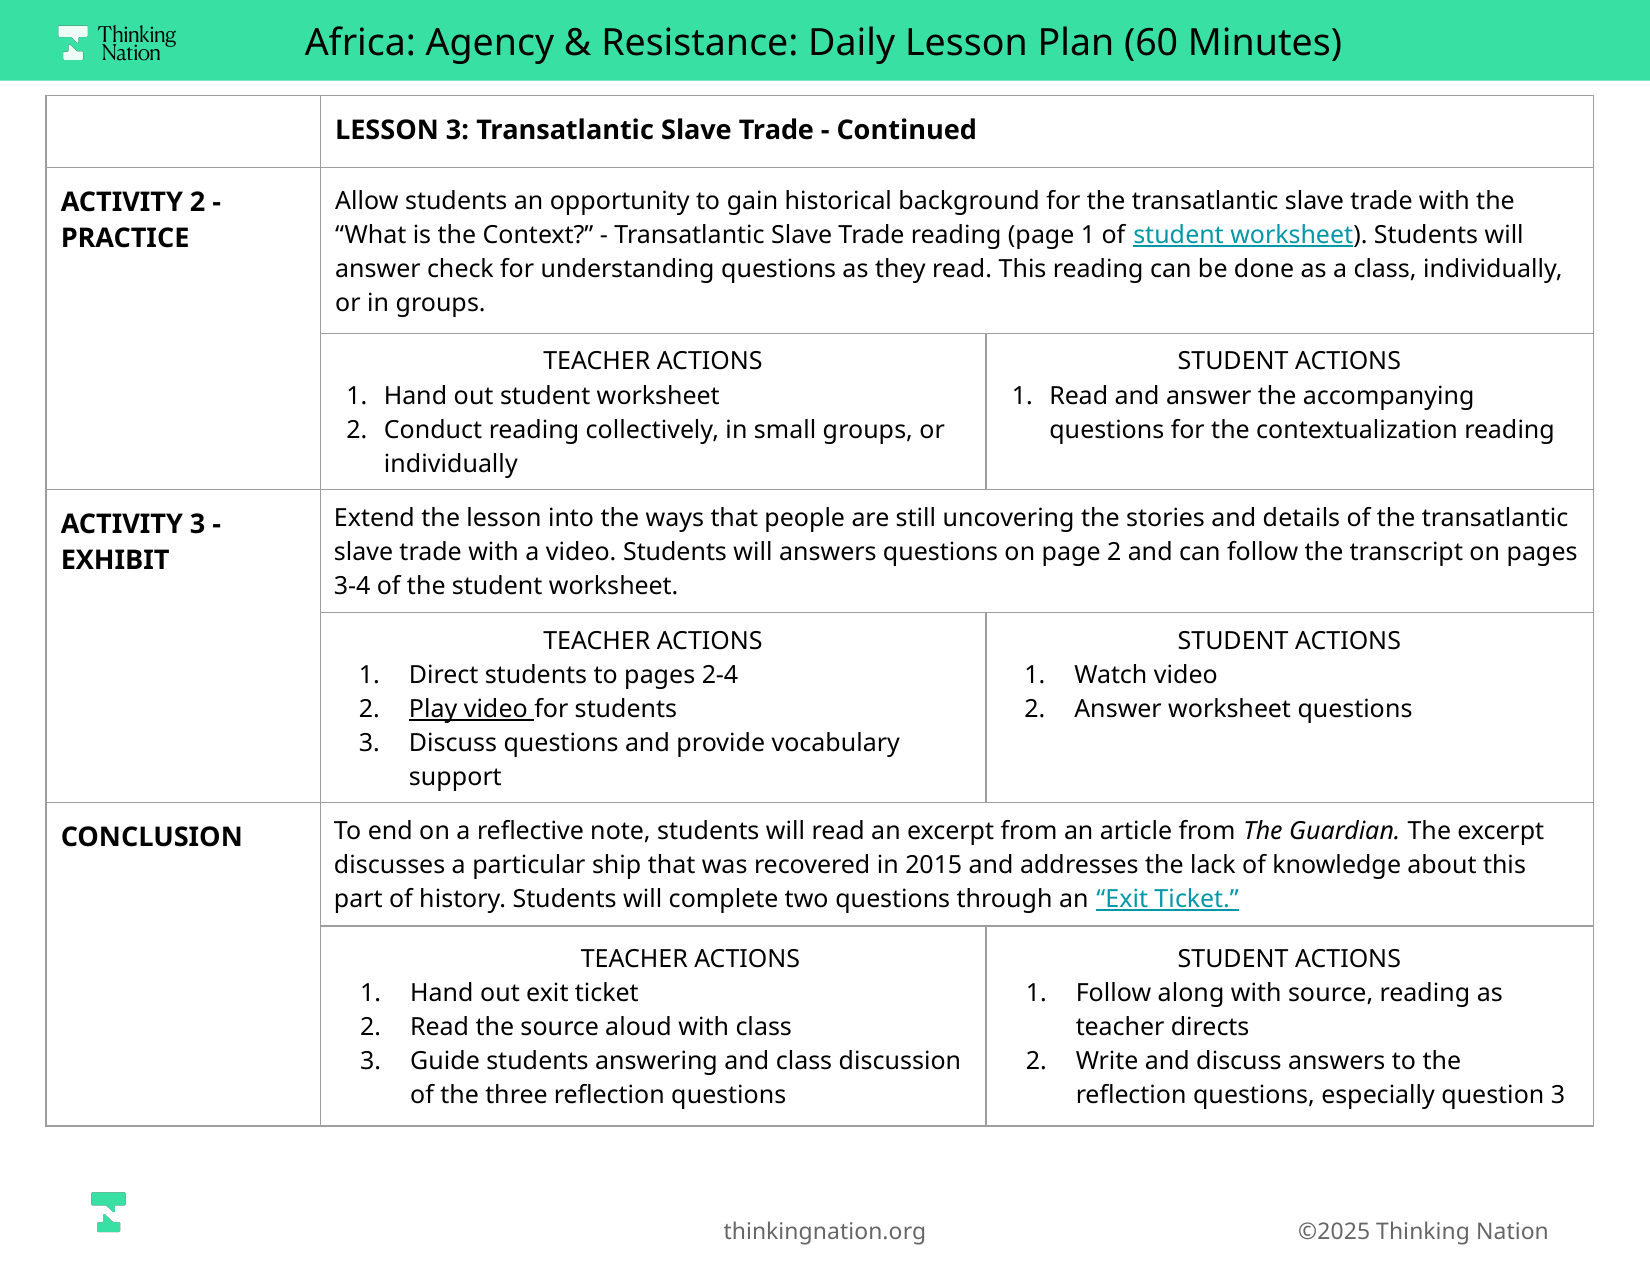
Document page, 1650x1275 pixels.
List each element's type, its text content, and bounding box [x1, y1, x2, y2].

table_cell To end on a reflective note, students will read an excerpt from an article from The Guardian. The excerpt discusses a particular ship that was recovered in 2015 and addresses the lack of knowledge about this part of history. Students will complete two questions through an “Exit Ticket.” [321, 803, 1593, 925]
table_cell TEACHER ACTIONS Hand out exit ticket Read the source aloud with class Guide students answering and class discussion of the three reflection questions [321, 927, 985, 1125]
text_box Africa: Agency & Resistance: Daily Lesson Plan (60 Minutes) [0, 0, 1650, 81]
table_header LESSON 3: Transatlantic Slave Trade - Continued [321, 96, 1593, 167]
table_cell TEACHER ACTIONS Hand out student worksheet Conduct reading collectively, in small groups, or individually [321, 334, 985, 489]
table_cell ACTIVITY 3 - EXHIBIT [47, 490, 320, 802]
picture [45, 14, 180, 85]
table_header [47, 96, 320, 167]
table_cell ACTIVITY 2 - PRACTICE [47, 168, 320, 489]
text_box ©2025 Thinking Nation [1174, 1200, 1566, 1240]
table_cell STUDENT ACTIONS Read and answer the accompanying questions for the contextualization reading [987, 334, 1593, 489]
table_cell CONCLUSION [47, 803, 320, 1125]
table_cell Allow students an opportunity to gain historical background for the transatlantic slave trade with the “What is the Context?” - Transatlantic Slave Trade reading (page 1 of student worksheet). Students will answer check for understanding questions as they read. This reading can be done as a class, individually, or in groups. [321, 168, 1593, 333]
table_cell STUDENT ACTIONS Watch video Answer worksheet questions [987, 613, 1593, 802]
table_cell STUDENT ACTIONS Follow along with source, reading as teacher directs Write and discuss answers to the reflection questions, especially question 3 [987, 927, 1593, 1125]
text_box thinkingnation.org [629, 1200, 1021, 1240]
picture [80, 1184, 136, 1240]
table_cell TEACHER ACTIONS Direct students to pages 2-4 Play video for students Discuss questions and provide vocabulary support [321, 613, 985, 802]
table_cell Extend the lesson into the ways that people are still uncovering the stories and details of the transatlantic slave trade with a video. Students will answers questions on page 2 and can follow the transcript on pages 3-4 of the student worksheet. [321, 490, 1593, 612]
